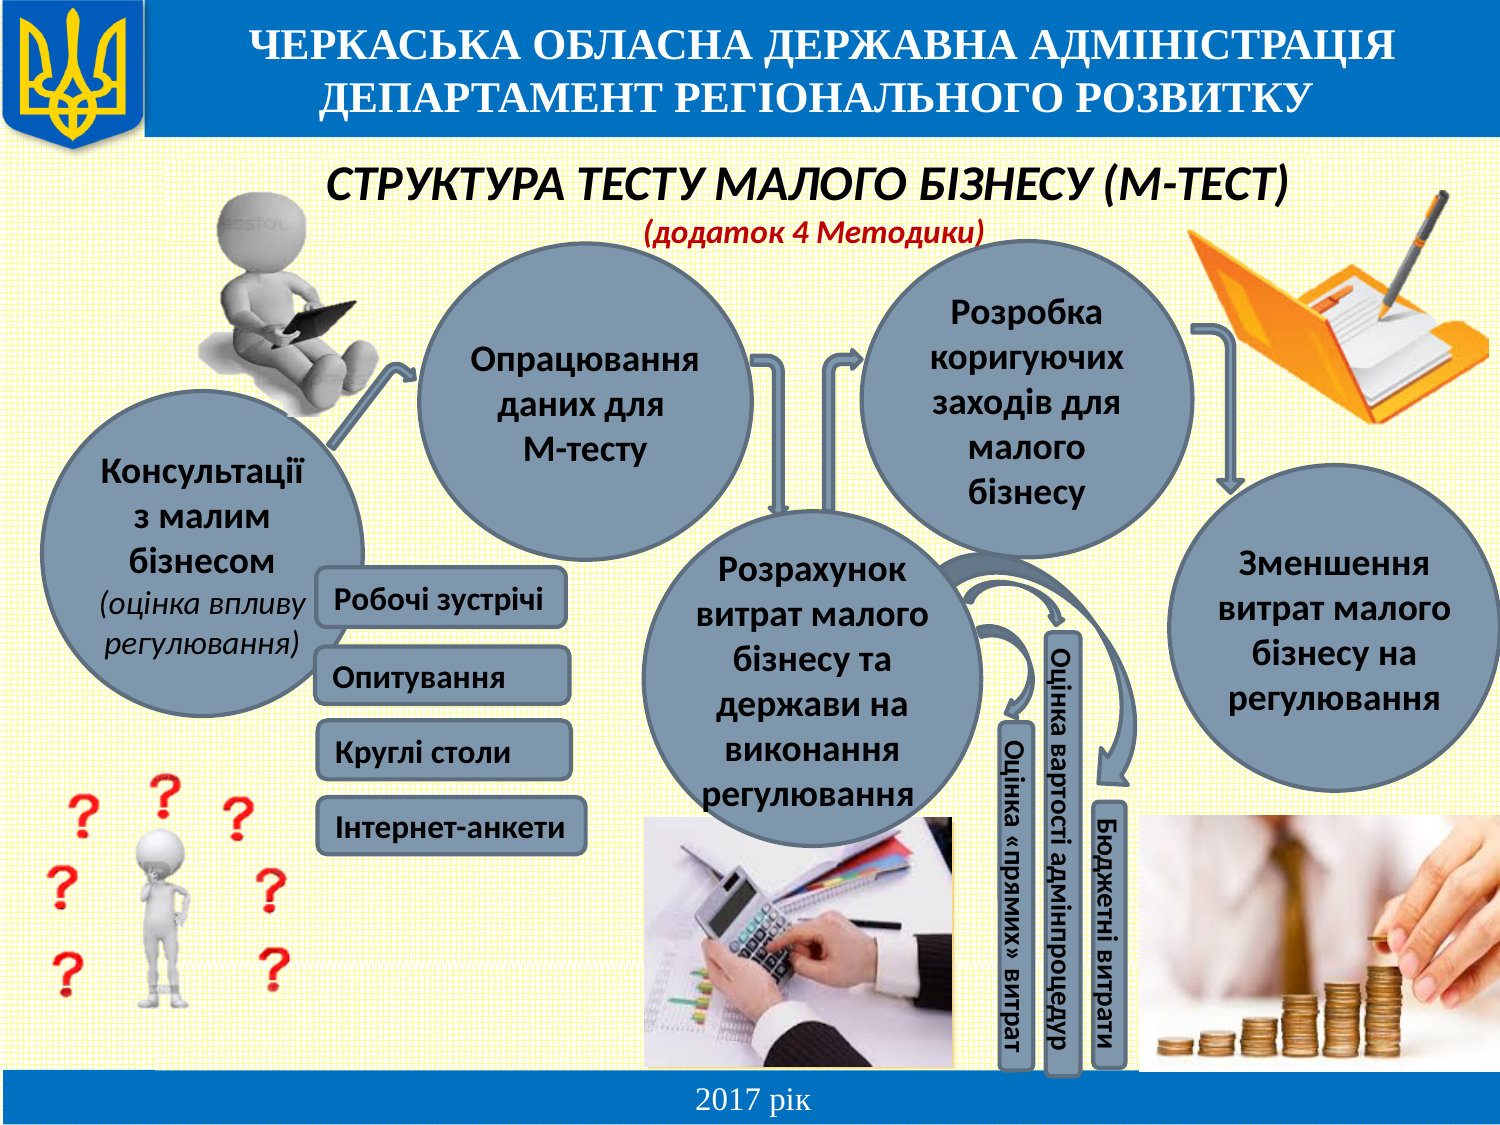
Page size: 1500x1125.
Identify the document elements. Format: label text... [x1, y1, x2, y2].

text_box Бюджетні витрати [1091, 799, 1128, 1070]
text_box [155, 964, 639, 1071]
text_box СТРУКТУРА ТЕСТУ МАЛОГО БІЗНЕСУ (М-ТЕСТ) (додаток 4 Методики) [164, 159, 1464, 242]
text_box [1033, 964, 1043, 1071]
text_box Розрахунок витрат малого бізнесу та держави на виконання регулювання [641, 509, 984, 816]
text_box Інтернет-анкети [378, 794, 588, 857]
picture [0, 0, 145, 151]
text_box Опрацювання даних для М-тесту [419, 241, 754, 562]
text_box [821, 348, 864, 510]
text_box Розробка коригуючих заходів для малого бізнесу [859, 238, 1191, 560]
text_box [962, 579, 1066, 628]
text_box Оцінка «прямих» витрат [997, 720, 1036, 1073]
picture [643, 817, 952, 1067]
text_box [749, 353, 790, 513]
text_box Оцінка вартості адмінпроцедур [1043, 630, 1083, 1079]
picture [164, 184, 442, 418]
text_box [938, 552, 1138, 787]
picture [1186, 190, 1489, 425]
text_box [325, 426, 355, 452]
text_box Зменшення витрат малого бізнесу на регулювання [1167, 462, 1500, 793]
text_box [1215, 433, 1246, 495]
text_box [975, 624, 1035, 721]
text_box Консультації з малим бізнесом (оцінка впливу регулювання) [39, 394, 365, 719]
text_box [956, 964, 999, 1071]
picture [3, 745, 374, 1012]
text_box Робочі зустрічі [314, 565, 568, 630]
title ЧЕРКАСЬКА ОБЛАСНА ДЕРЖАВНА АДМІНІСТРАЦІЯ ДЕПАРТАМЕНТ РЕГІОНАЛЬНОГО РОЗВИТКУ [151, 0, 1500, 138]
text_box Опитування [312, 644, 572, 707]
list 2017 рік [3, 1069, 1500, 1125]
text_box Круглі столи [315, 718, 574, 782]
picture [1139, 815, 1500, 1072]
text_box [1083, 964, 1134, 1071]
